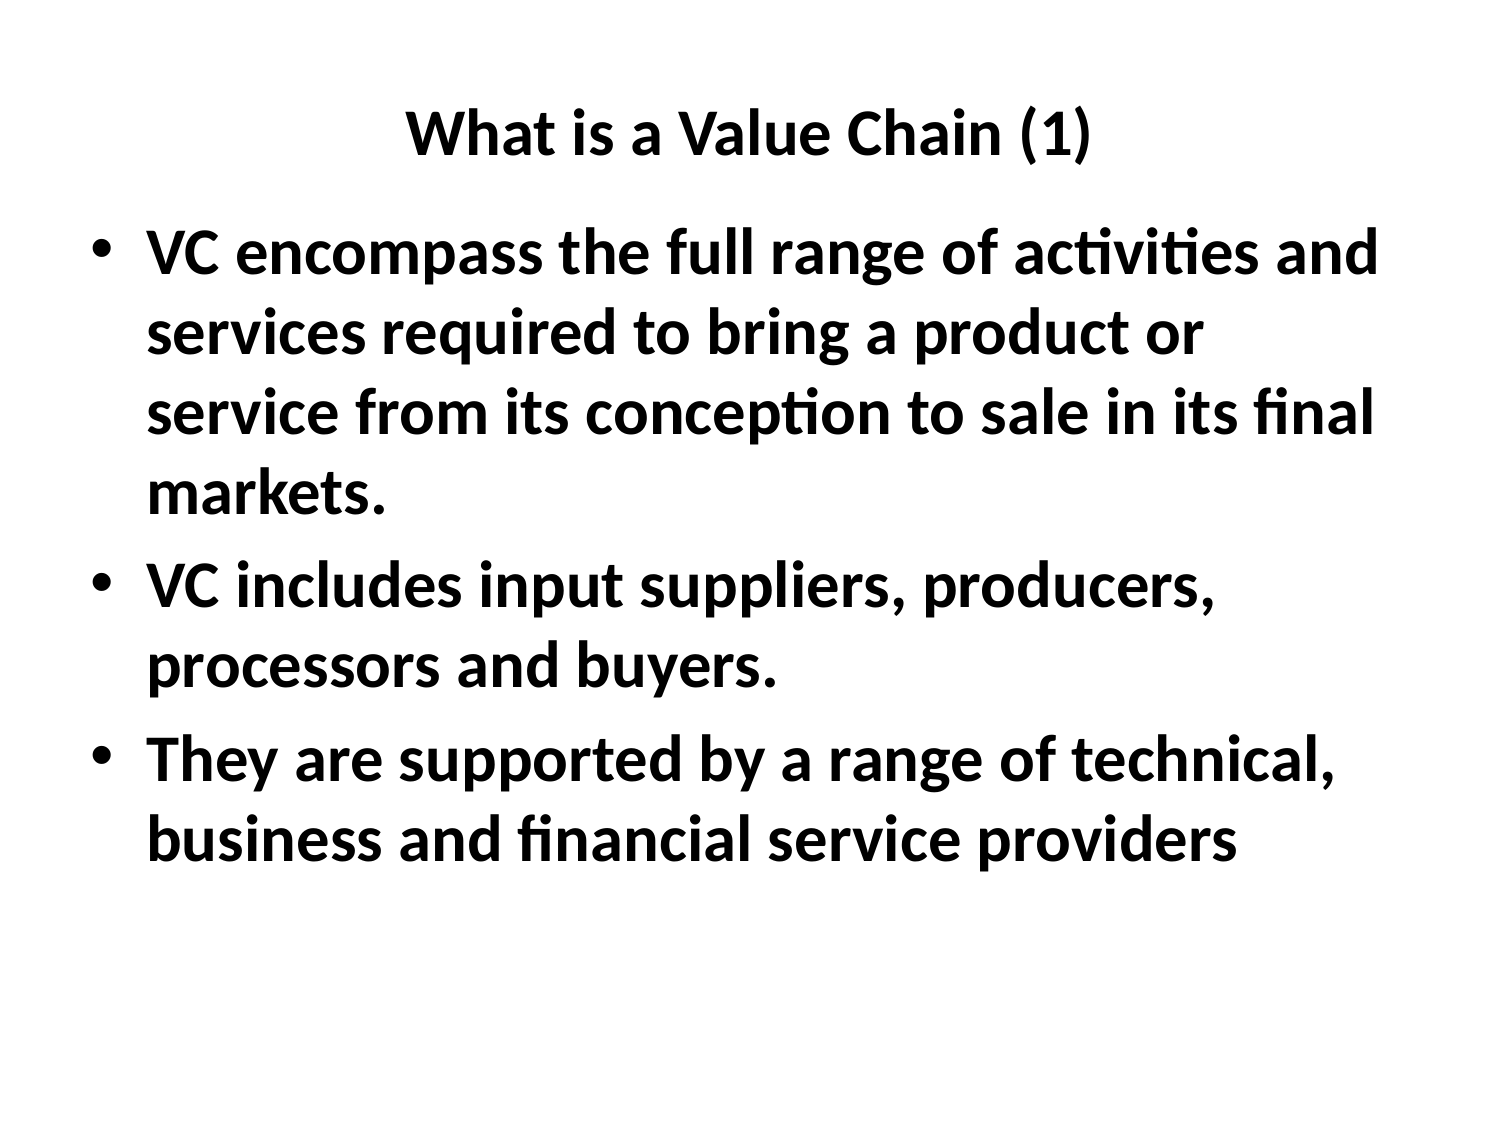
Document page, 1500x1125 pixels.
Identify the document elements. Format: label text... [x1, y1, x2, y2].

list VC encompass the full range of activities and services required to bring a product or service from its conception to sale in its final markets. VC includes input suppliers, producers, processors and buyers. They are supported by a range of technical, business and financial service providers [75, 200, 1425, 1063]
title What is a Value Chain (1) [75, 45, 1425, 200]
